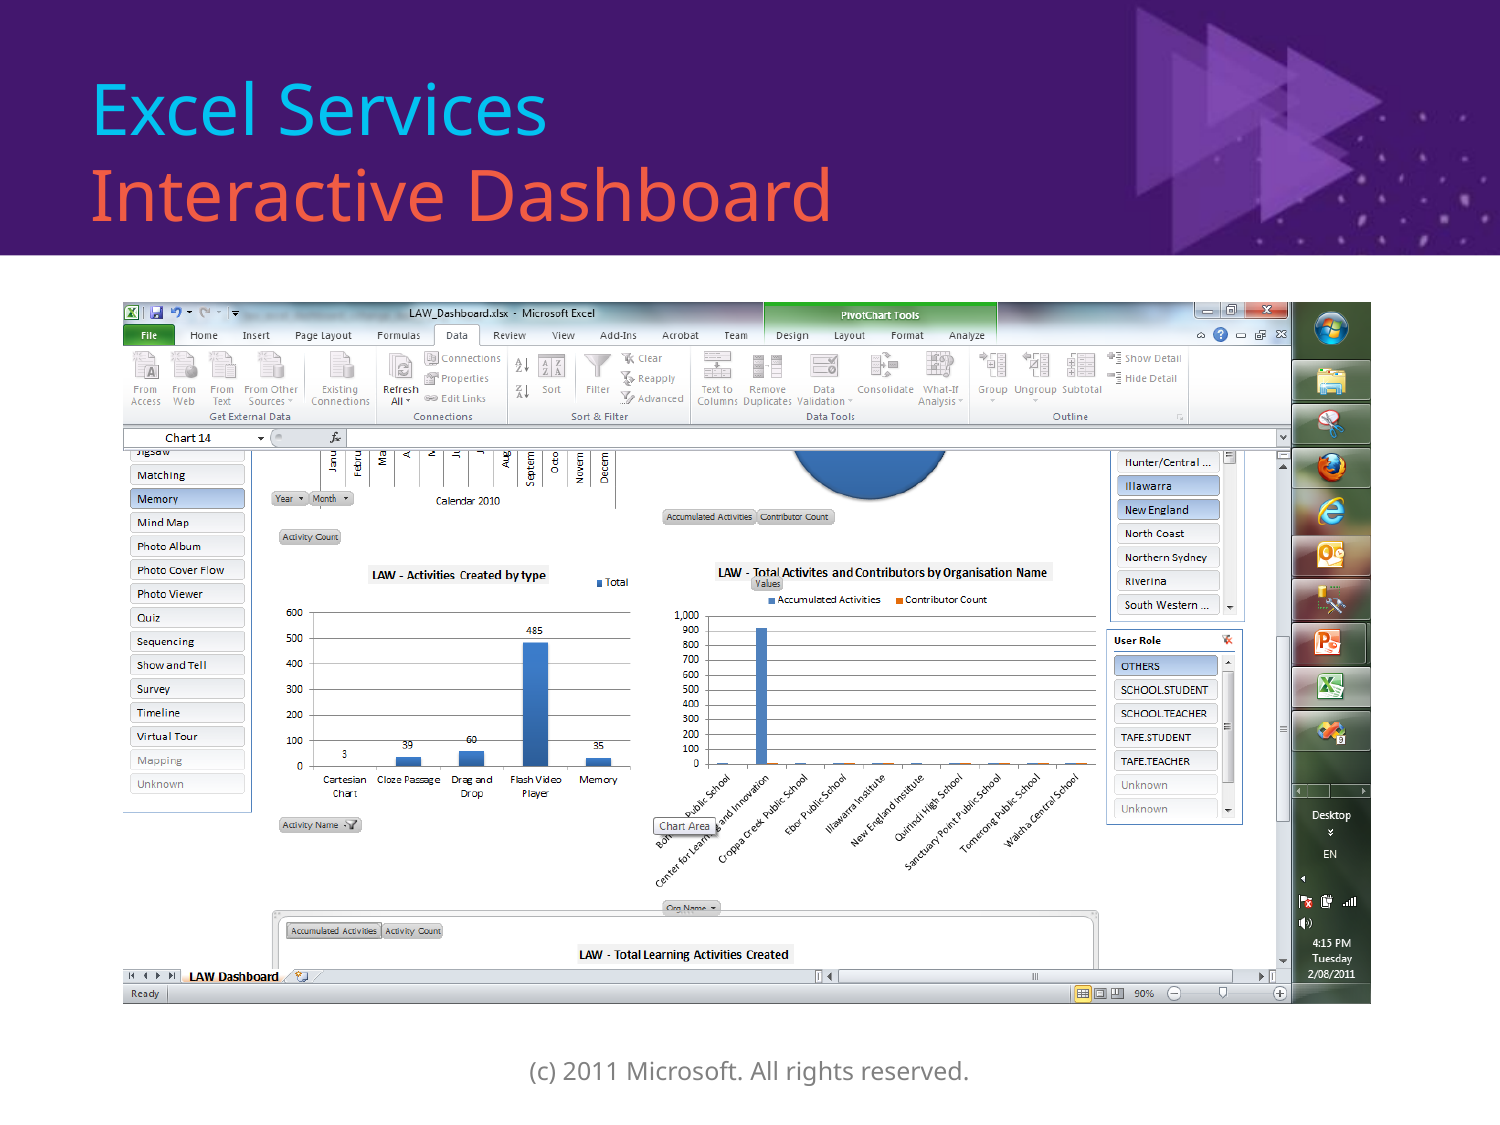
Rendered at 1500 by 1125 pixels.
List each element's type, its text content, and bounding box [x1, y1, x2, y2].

title Excel Services Interactive Dashboard [75, 56, 1425, 244]
picture [0, 0, 1500, 255]
footer (c) 2011 Microsoft. All rights reserved. [512, 1042, 988, 1103]
picture [123, 302, 1371, 1004]
